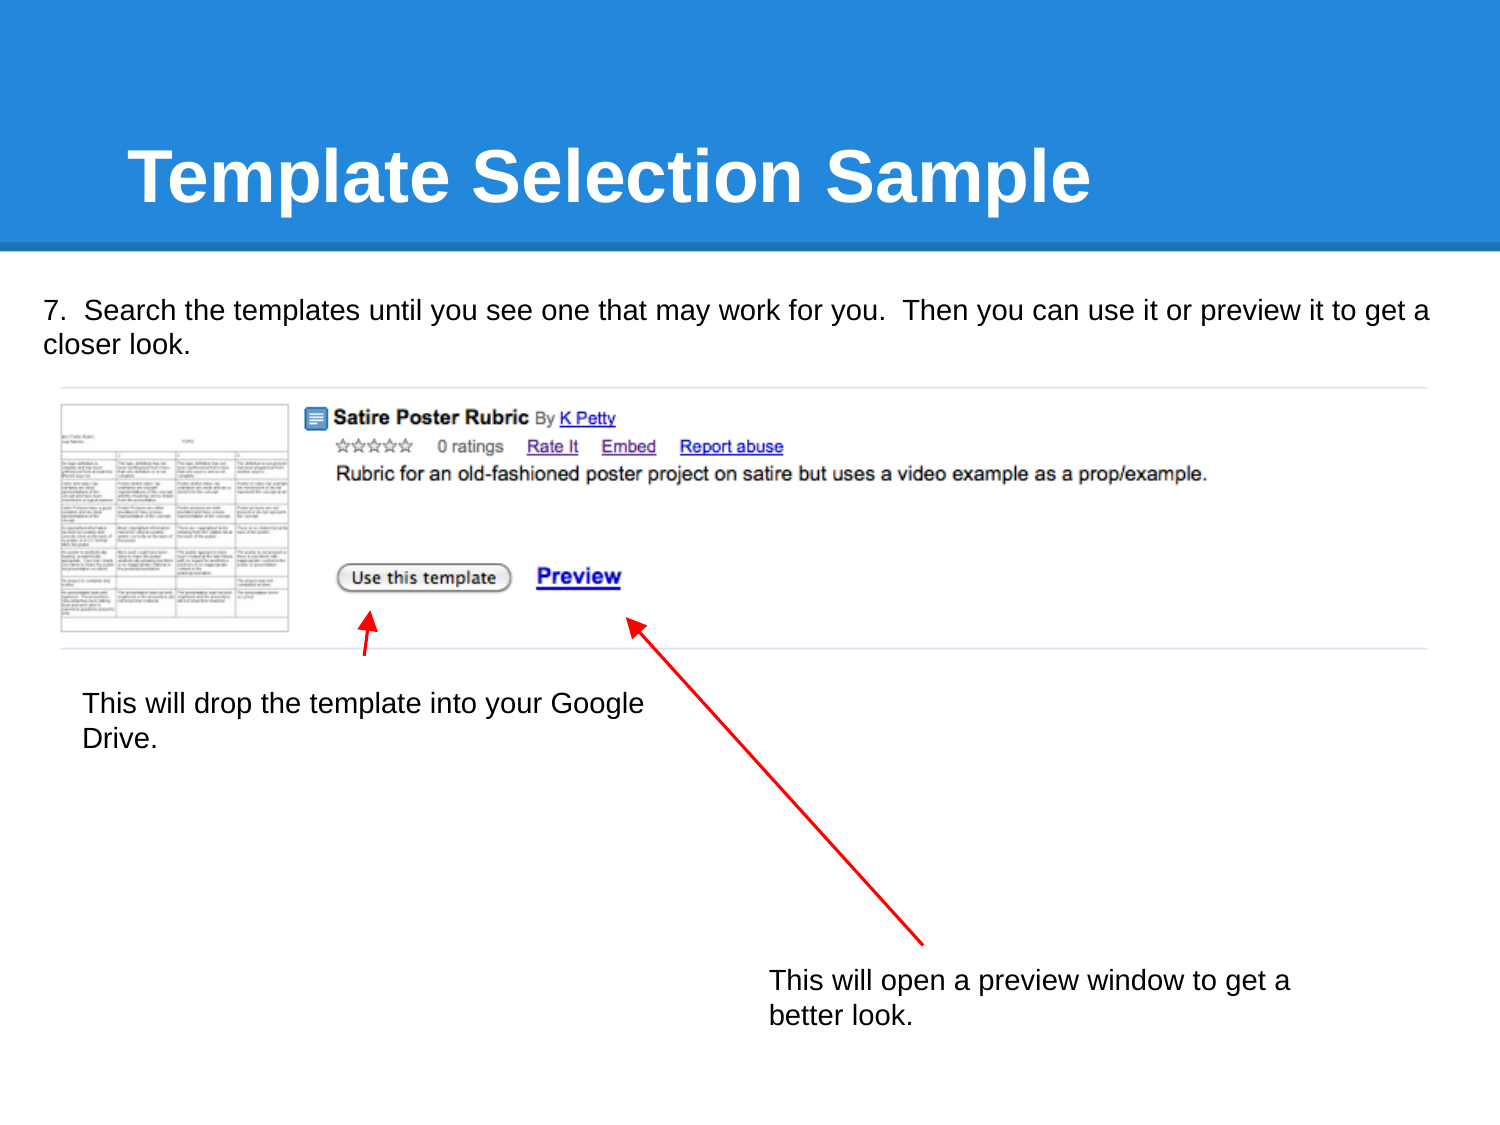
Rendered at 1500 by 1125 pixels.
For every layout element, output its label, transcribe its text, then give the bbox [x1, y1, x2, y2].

text_box This will open a preview window to get a better look. [753, 946, 1354, 1047]
text_box This will drop the template into your Google Drive. [67, 669, 620, 770]
text_box 7. Search the templates until you see one that may work for you. Then you can use it or preview it to get a closer look. [28, 275, 1472, 376]
title Template Selection Sample [75, 14, 1425, 233]
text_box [625, 616, 924, 946]
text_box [363, 609, 371, 657]
text_box [28, 387, 1428, 656]
